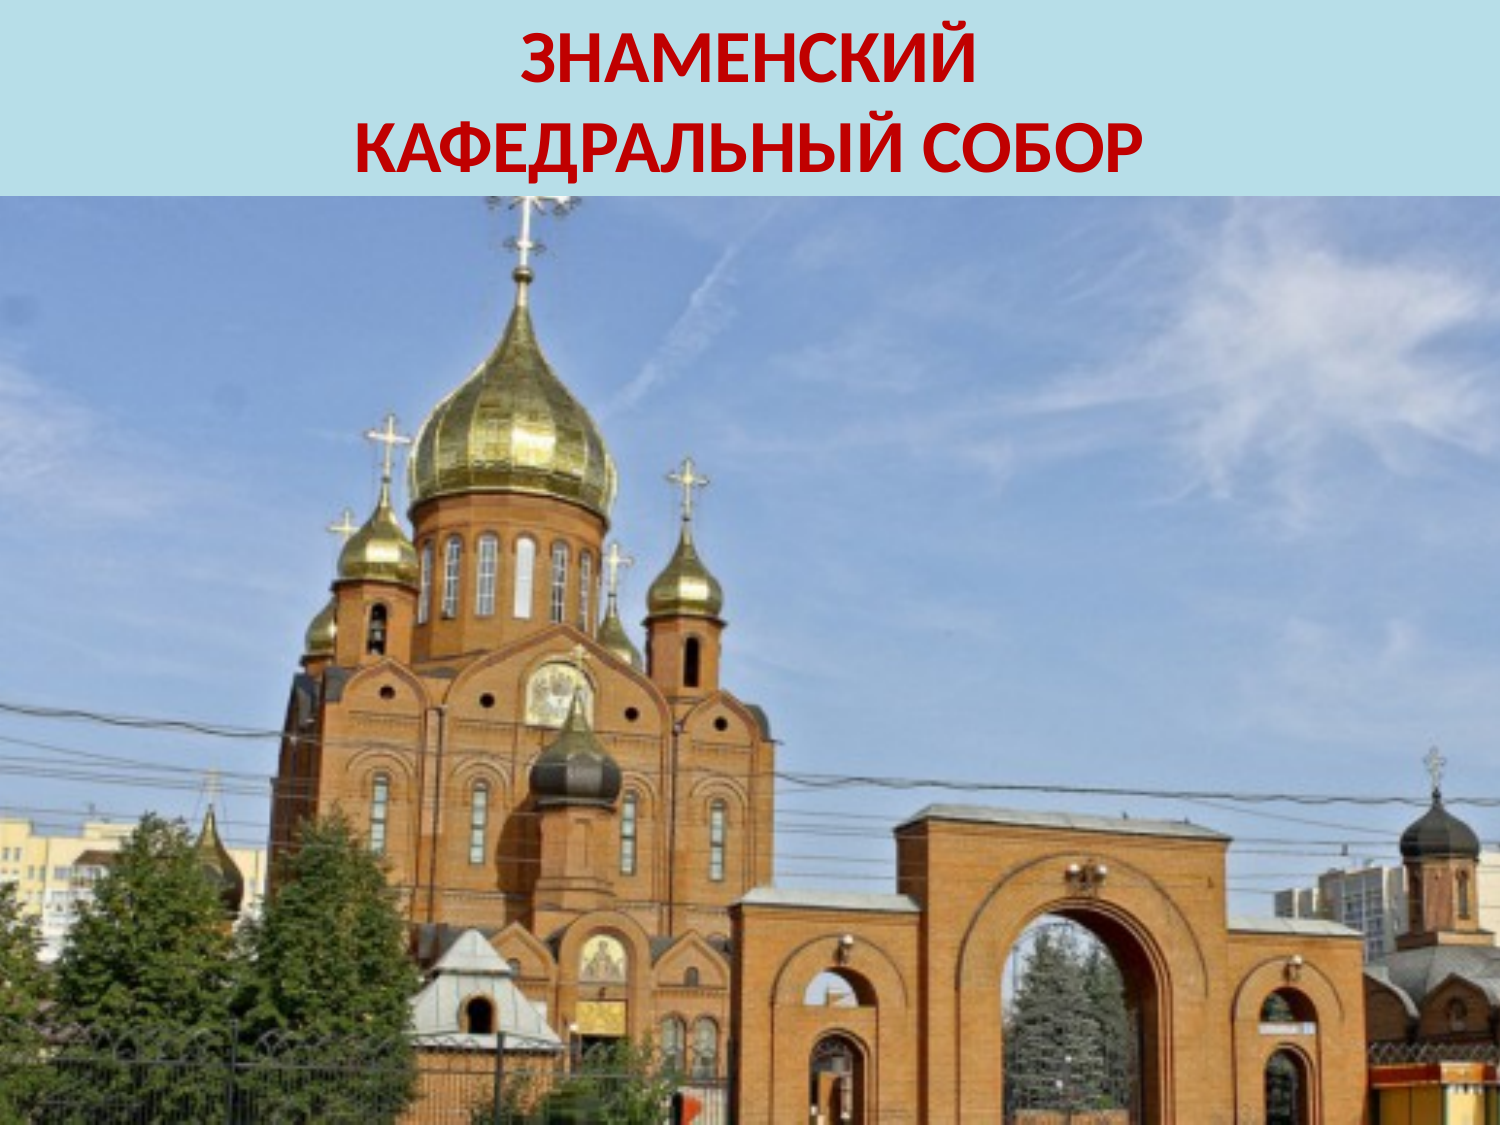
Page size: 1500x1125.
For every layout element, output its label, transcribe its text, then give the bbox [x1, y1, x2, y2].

text_box ЗНАМЕНСКИЙ КАФЕДРАЛЬНЫЙ СОБОР [0, 0, 1500, 195]
picture [0, 195, 1500, 1125]
